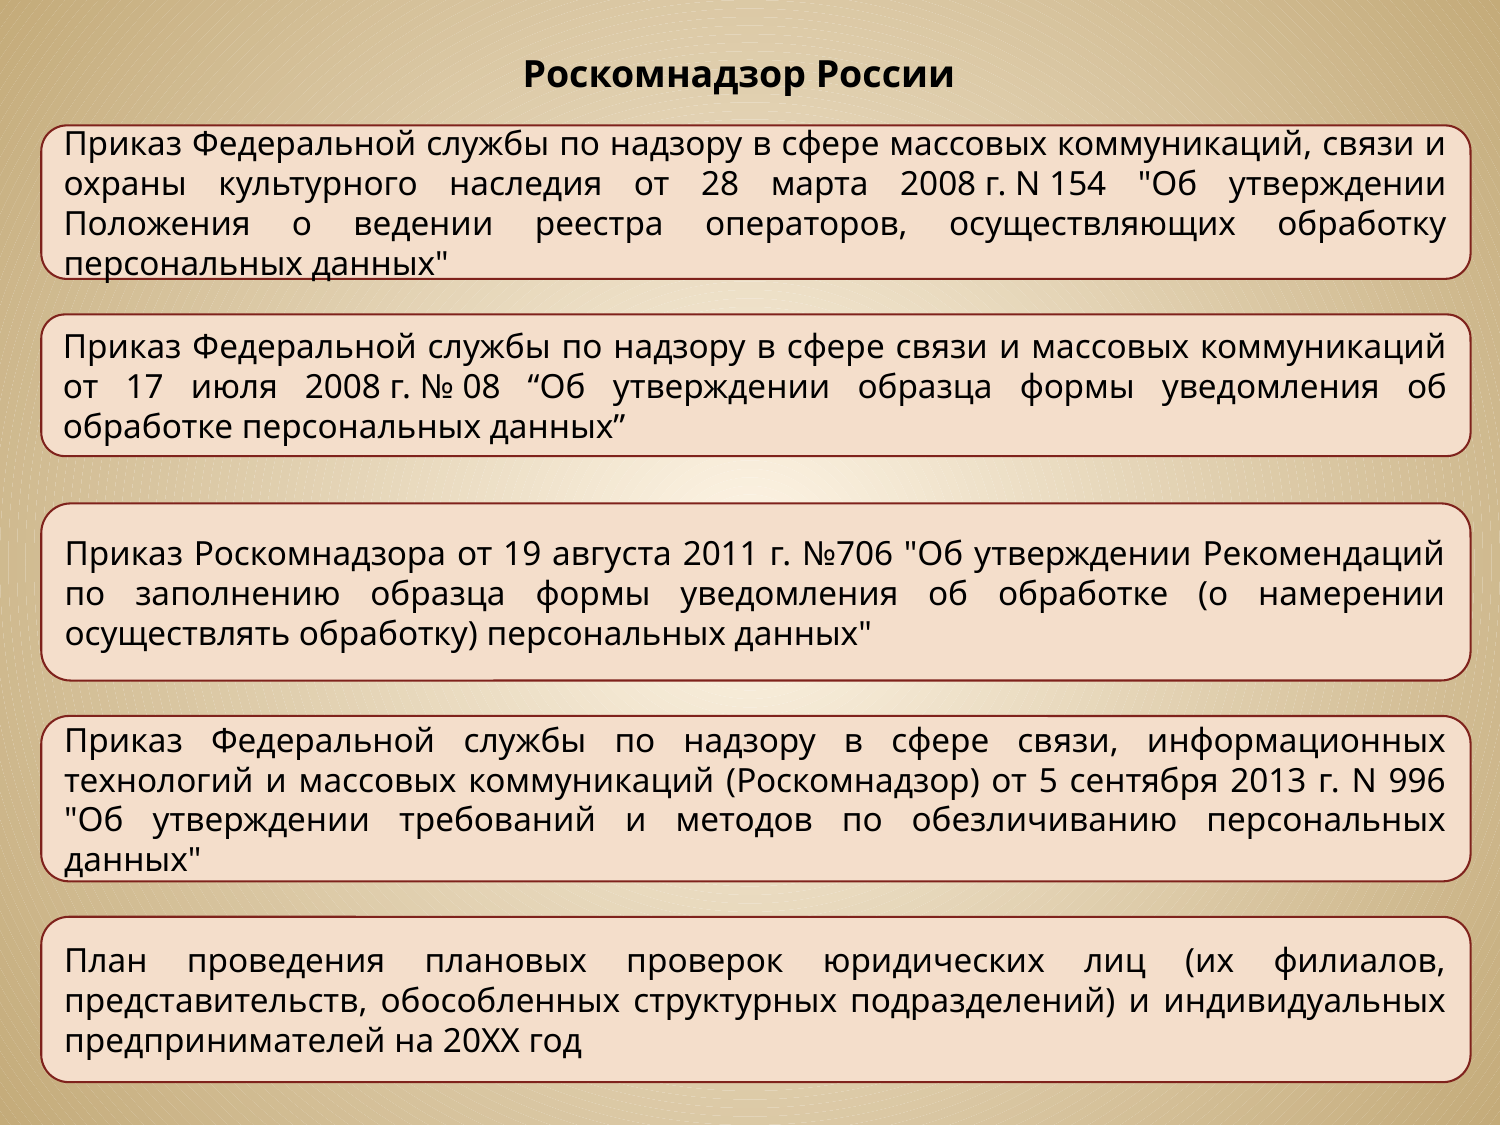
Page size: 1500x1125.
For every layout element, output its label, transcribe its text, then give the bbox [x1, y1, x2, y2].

text_box Приказ Федеральной службы по надзору в сфере связи и массовых коммуникаций от 17 июля 2008 г. № 08 “Об утверждении образца формы уведомления об обработке персональных данных” [40, 313, 1472, 458]
text_box Роскомнадзор России [507, 42, 970, 103]
text_box Приказ Роскомнадзора от 19 августа 2011 г. №706 "Об утверждении Рекомендаций по заполнению образца формы уведомления об обработке (о намерении осуществлять обработку) персональных данных" [40, 502, 1472, 682]
text_box Приказ Федеральной службы по надзору в сфере связи, информационных технологий и массовых коммуникаций (Роскомнадзор) от 5 сентября 2013 г. N 996 "Об утверждении требований и методов по обезличиванию персональных данных" [40, 714, 1472, 883]
text_box План проведения плановых проверок юридических лиц (их филиалов, представительств, обособленных структурных подразделений) и индивидуальных предпринимателей на 20ХХ год [40, 915, 1472, 1084]
text_box Приказ Федеральной службы по надзору в сфере массовых коммуникаций, связи и охраны культурного наследия от 28 марта 2008 г. N 154 "Об утверждении Положения о ведении реестра операторов, осуществляющих обработку персональных данных" [40, 124, 1472, 280]
